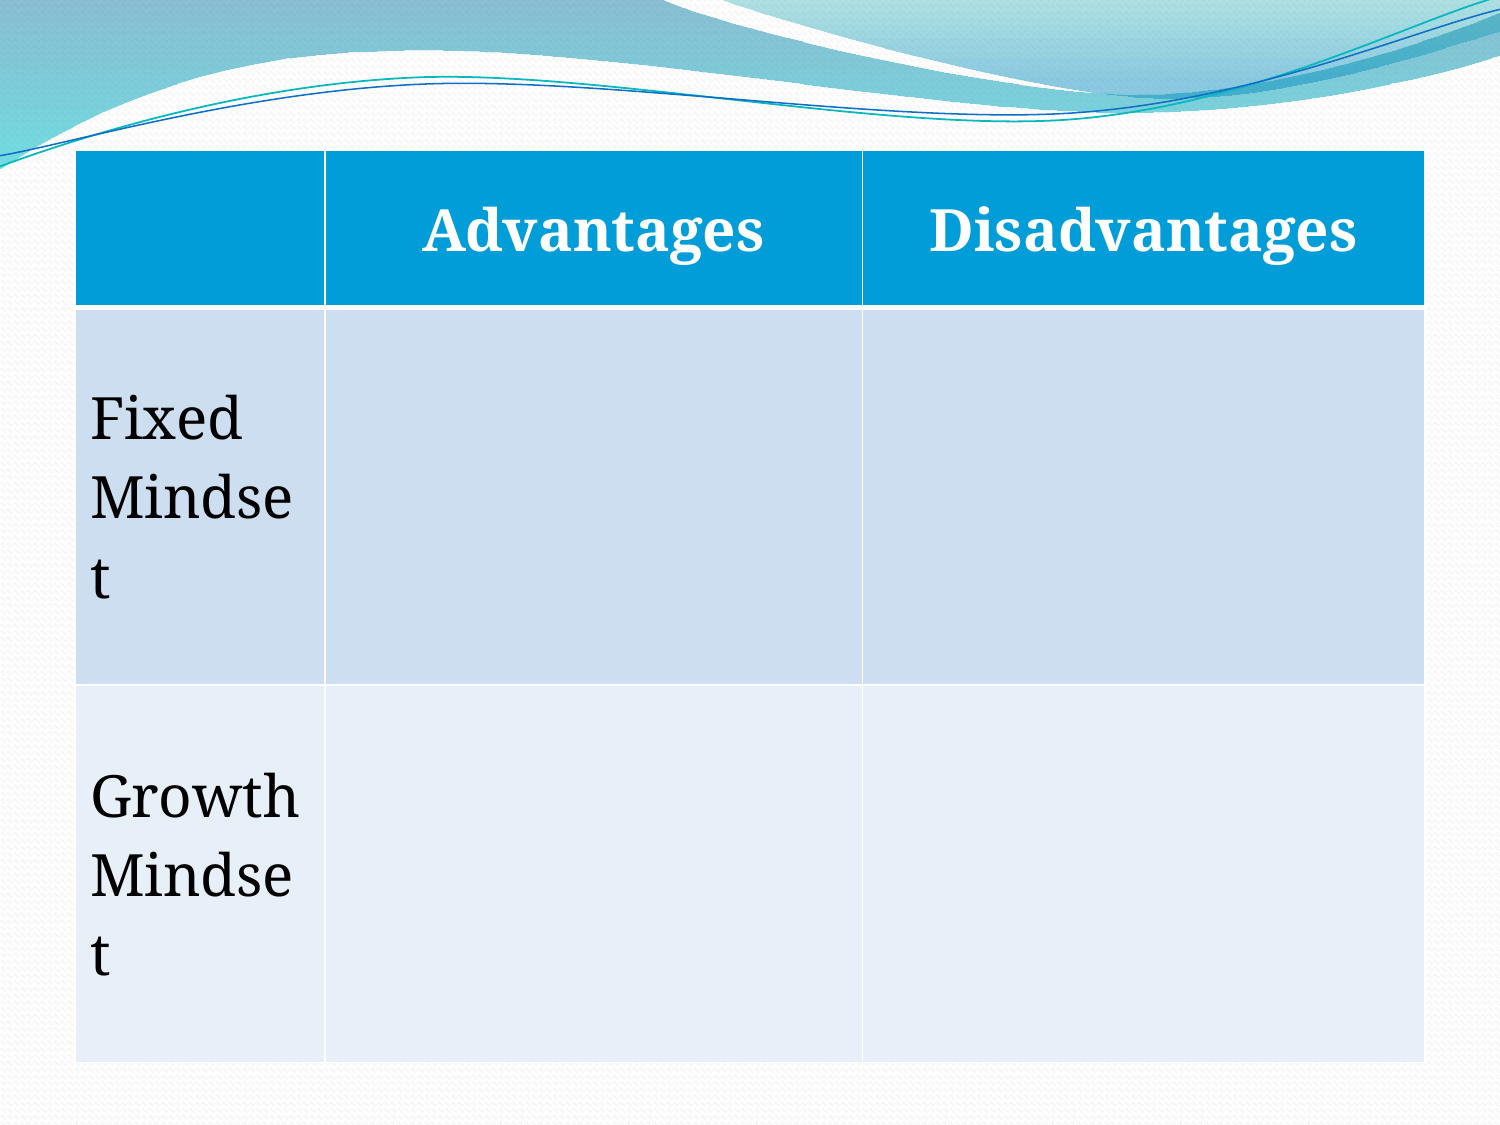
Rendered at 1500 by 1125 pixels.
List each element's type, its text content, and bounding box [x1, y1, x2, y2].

table_cell [326, 310, 862, 684]
table_header Disadvantages [863, 151, 1424, 305]
table_header Advantages [326, 151, 862, 305]
table_cell [326, 686, 862, 1062]
table_header [76, 151, 324, 305]
table_cell Growth Mindset [76, 686, 324, 1062]
table_cell [863, 686, 1424, 1062]
table_cell Fixed Mindset [76, 310, 324, 684]
table_cell [863, 310, 1424, 684]
